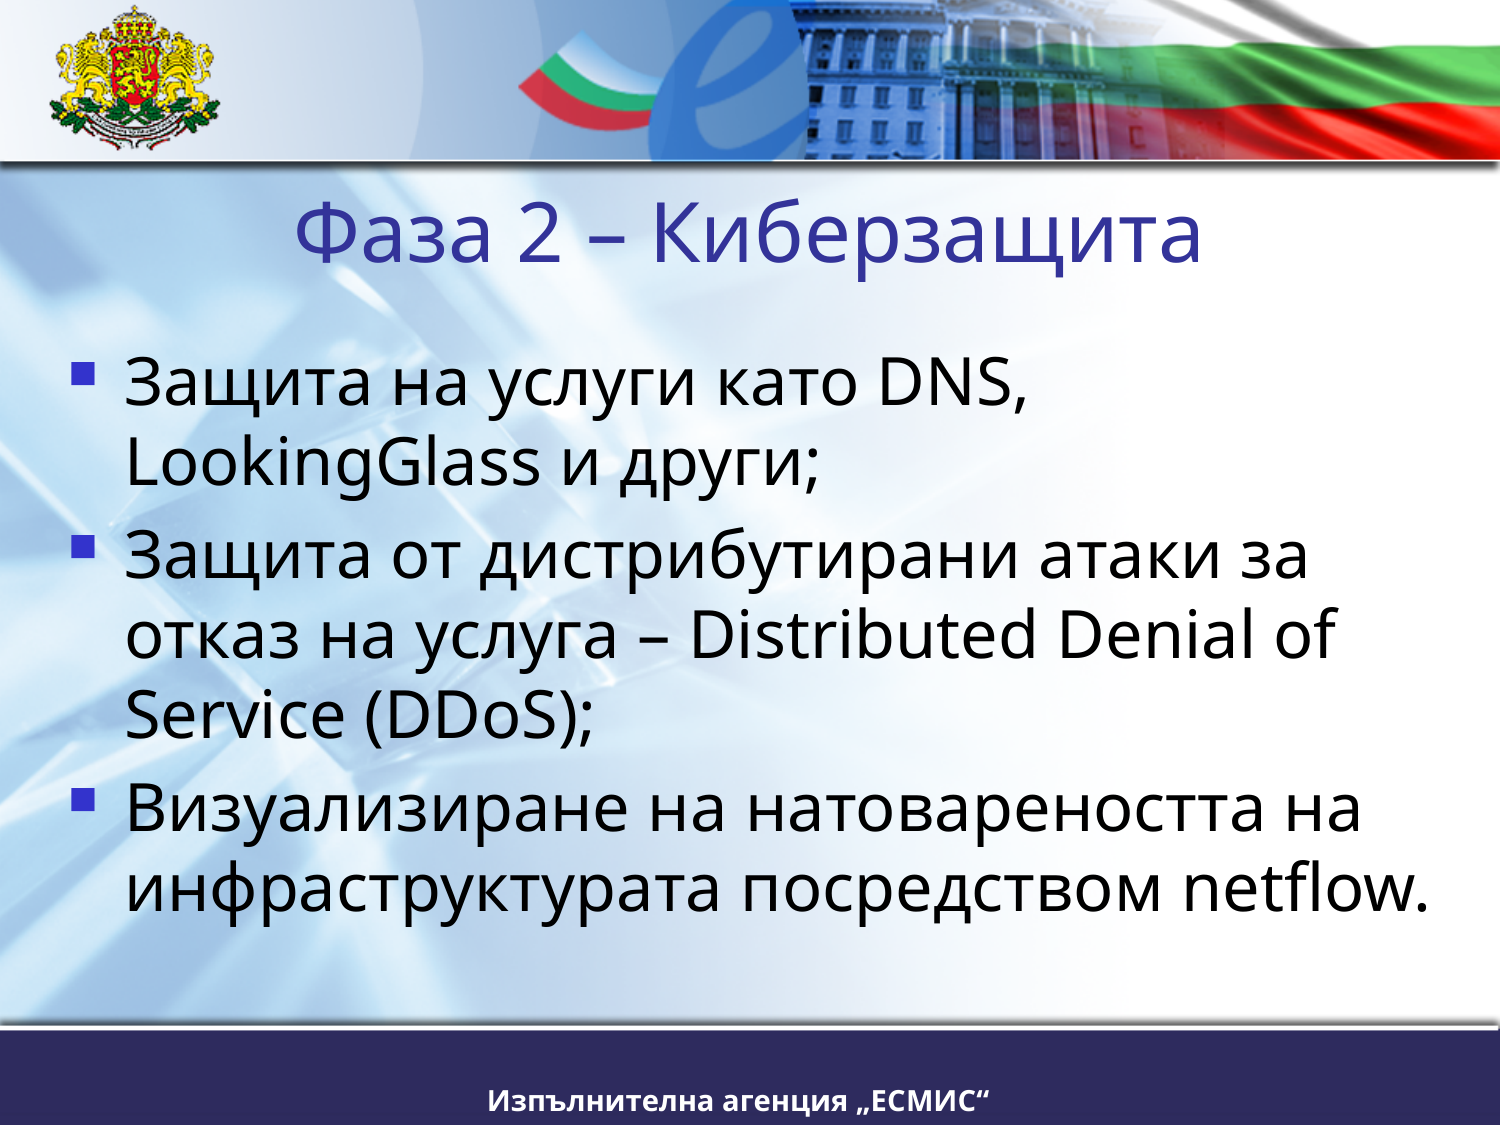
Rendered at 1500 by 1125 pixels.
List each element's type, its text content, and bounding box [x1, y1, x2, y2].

list Защита на услуги като DNS, LookingGlass и други; Защита от дистрибутирани атаки за отказ на услуга – Distributed Denial of Service (DDoS); Визуализиране на натовареността на инфраструктурата посредством netflow. [53, 331, 1469, 1006]
title Фаза 2 – Киберзащита [110, 172, 1389, 287]
footer Изпълнителна агенция „ЕСМИС“ [182, 1049, 1294, 1125]
picture [0, 0, 1500, 1125]
